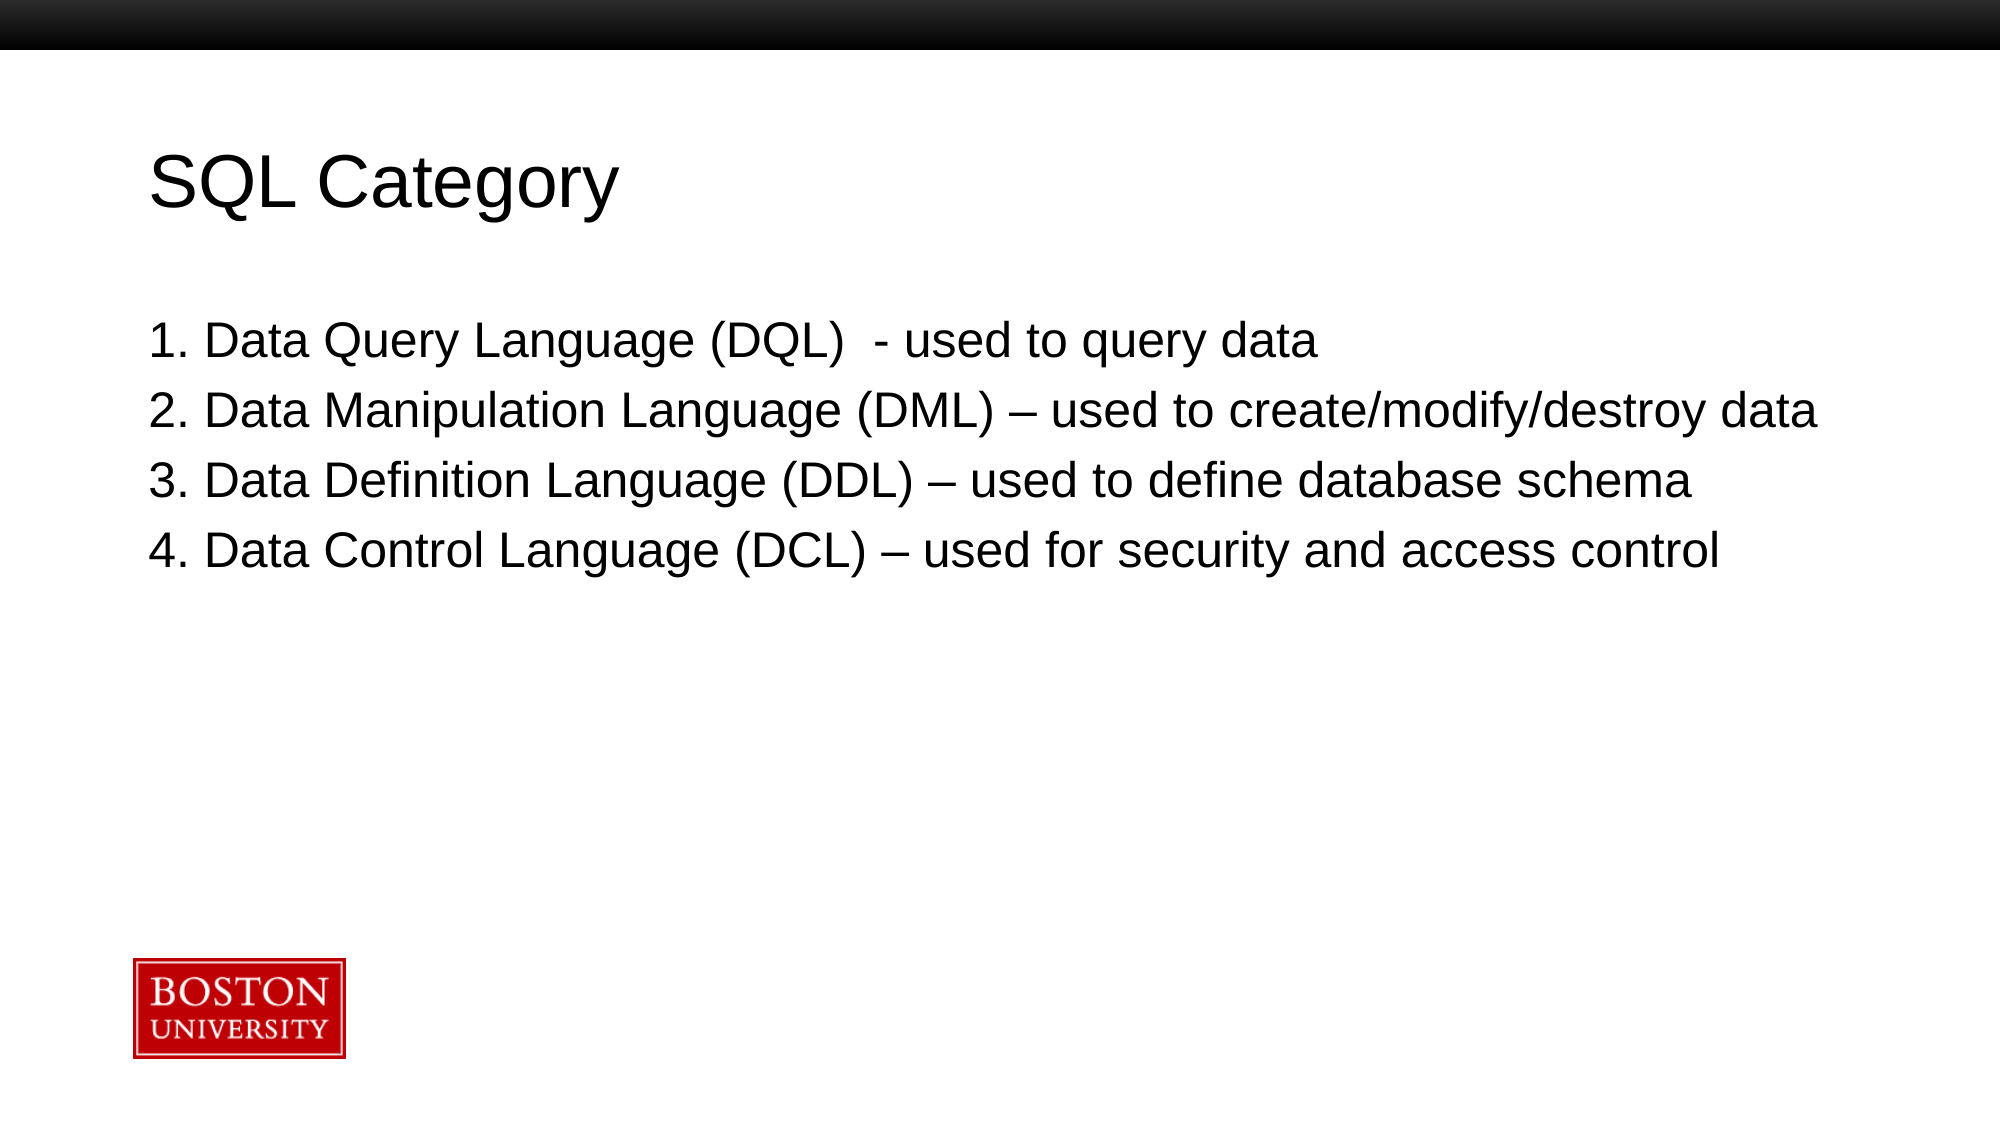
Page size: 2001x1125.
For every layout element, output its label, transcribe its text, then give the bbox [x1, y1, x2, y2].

list 1. Data Query Language (DQL) - used to query data 2. Data Manipulation Language (DML) – used to create/modify/destroy data 3. Data Definition Language (DDL) – used to define database schema 4. Data Control Language (DCL) – used for security and access control [133, 299, 1867, 938]
title SQL Category [133, 125, 1867, 238]
picture [133, 958, 346, 1059]
